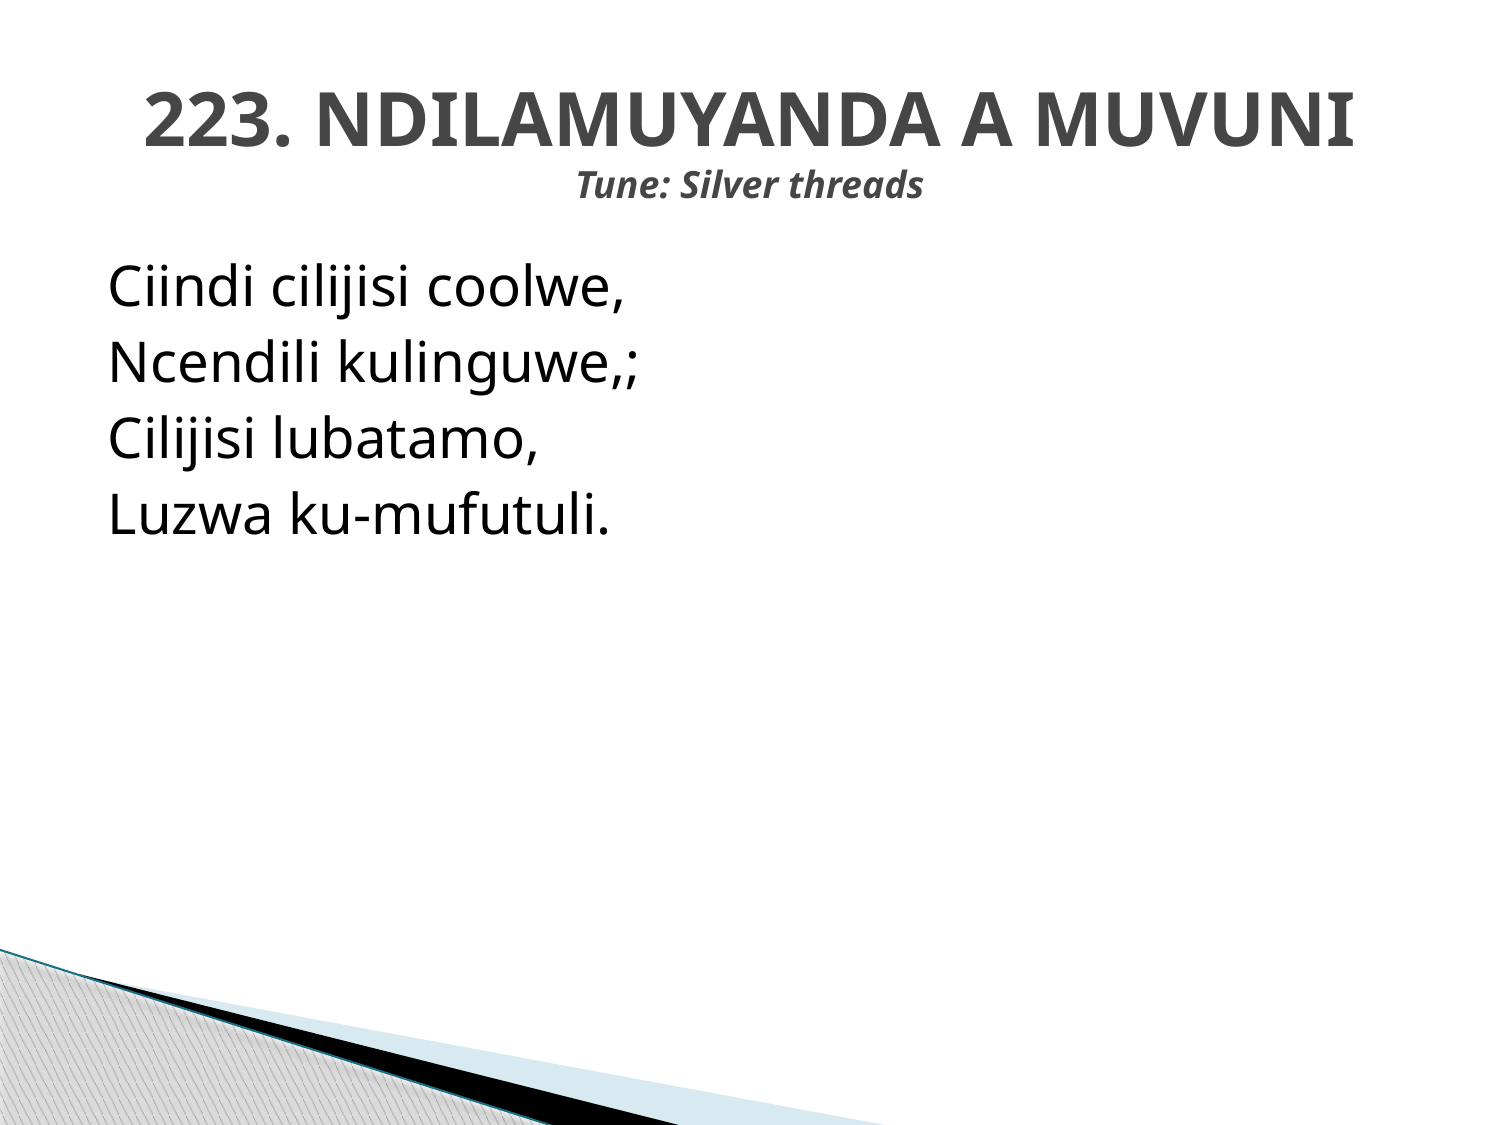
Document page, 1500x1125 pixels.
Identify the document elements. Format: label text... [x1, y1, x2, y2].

title 223. NDILAMUYANDA A MUVUNI Tune: Silver threads [75, 45, 1425, 233]
list Ciindi cilijisi coolwe, Ncendili kulinguwe,; Cilijisi lubatamo, Luzwa ku-mufutuli. [75, 243, 1425, 986]
